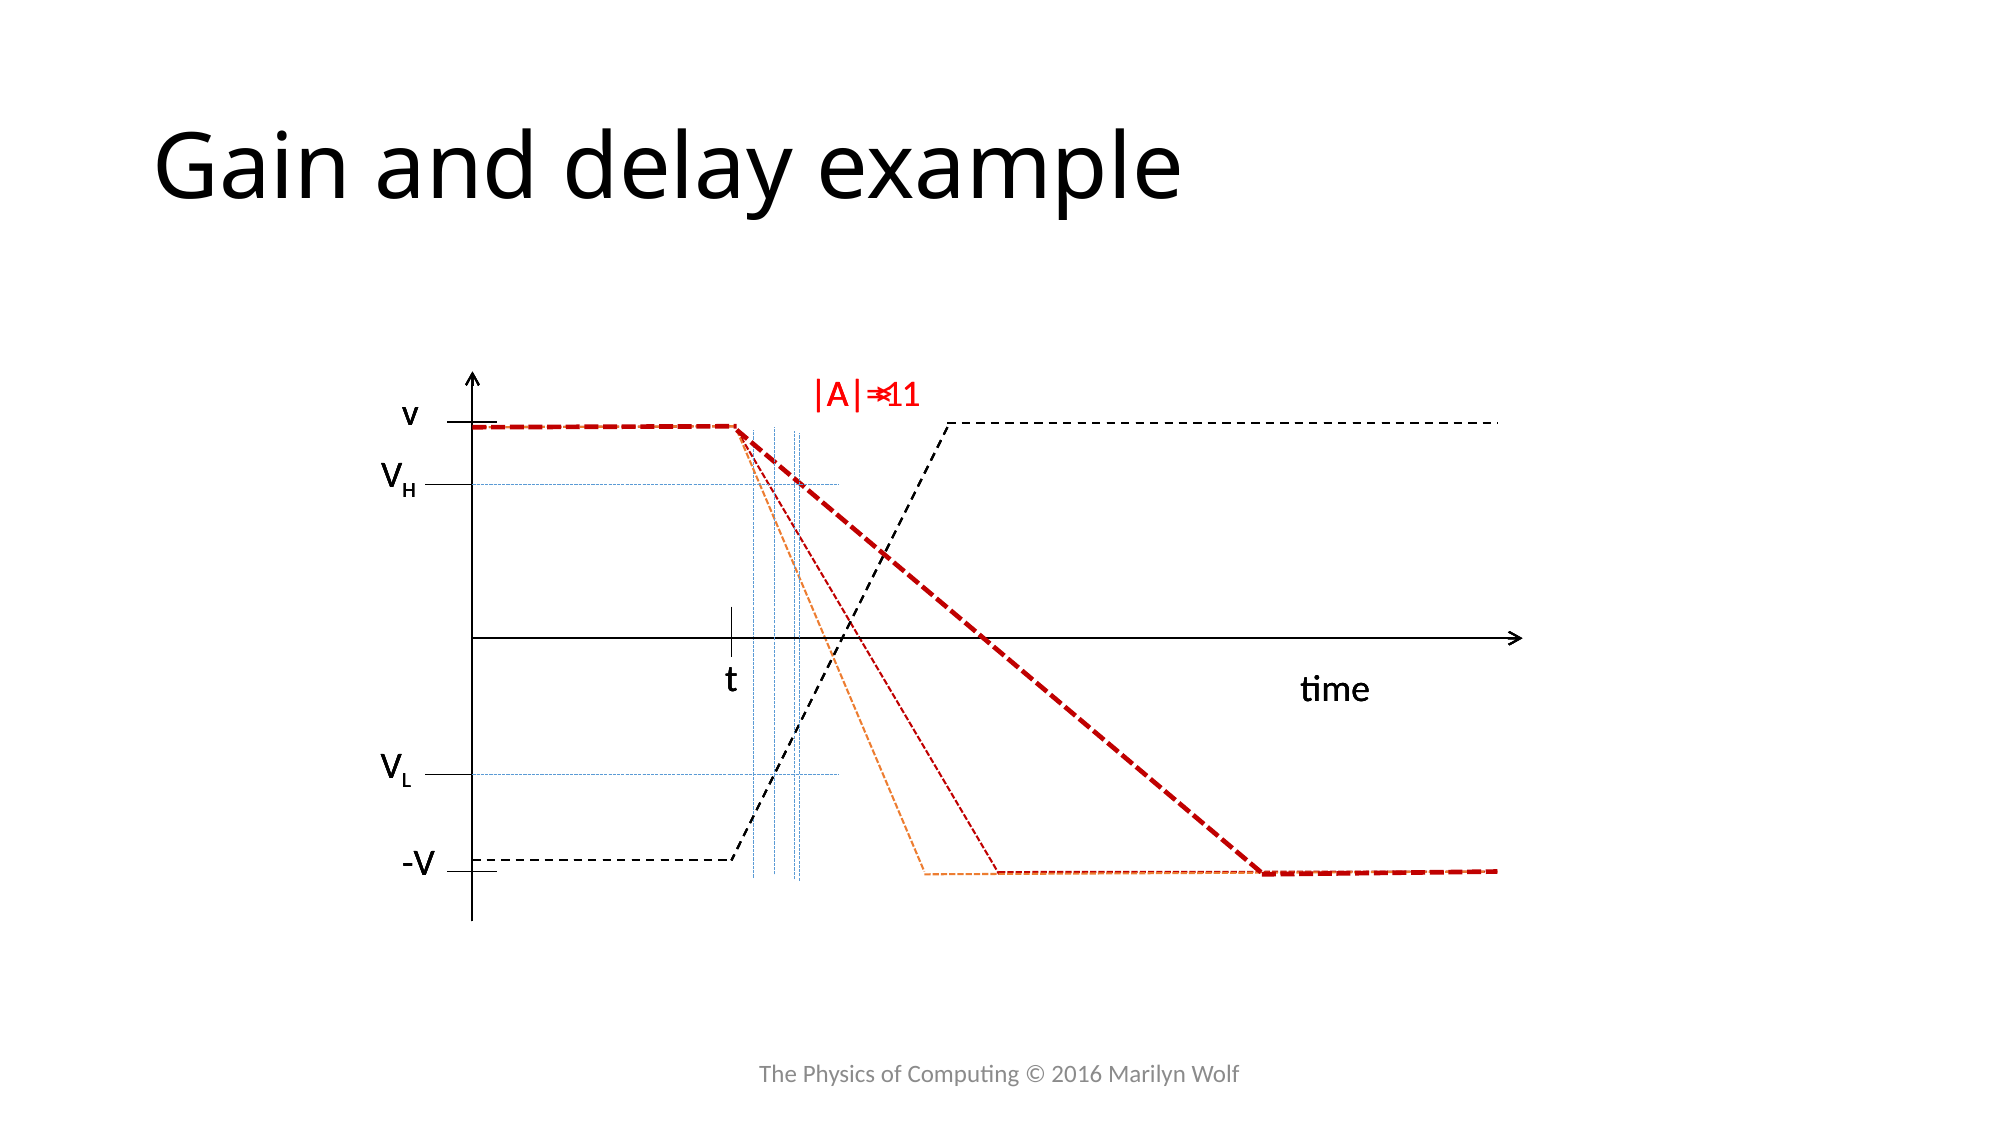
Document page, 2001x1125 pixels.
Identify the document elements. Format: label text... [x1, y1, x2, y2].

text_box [364, 361, 1523, 922]
footer The Physics of Computing © 2016 Marilyn Wolf [662, 1042, 1338, 1103]
title Gain and delay example [137, 59, 1863, 278]
